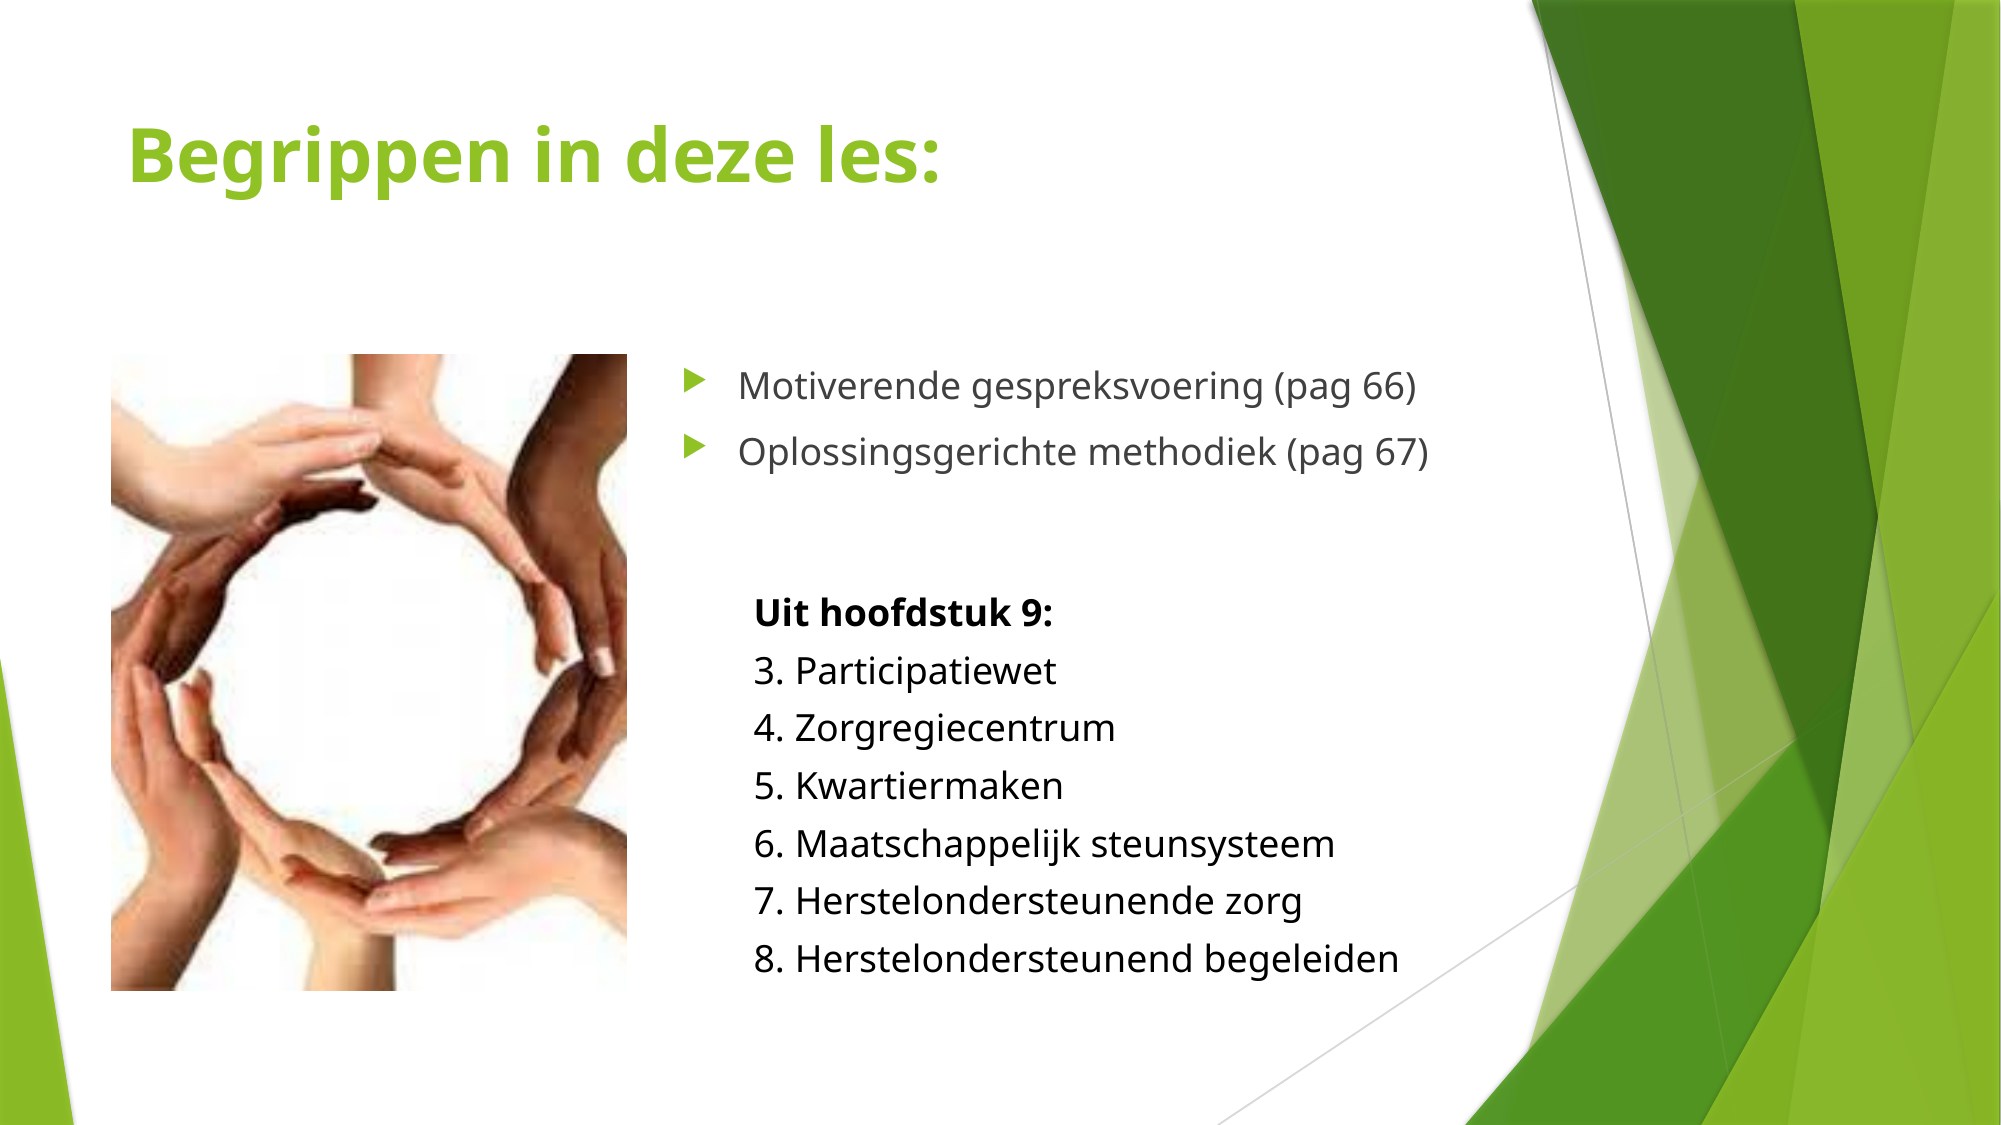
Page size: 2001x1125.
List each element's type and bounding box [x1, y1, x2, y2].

picture [110, 353, 628, 992]
text_box [0, 0, 2000, 1125]
